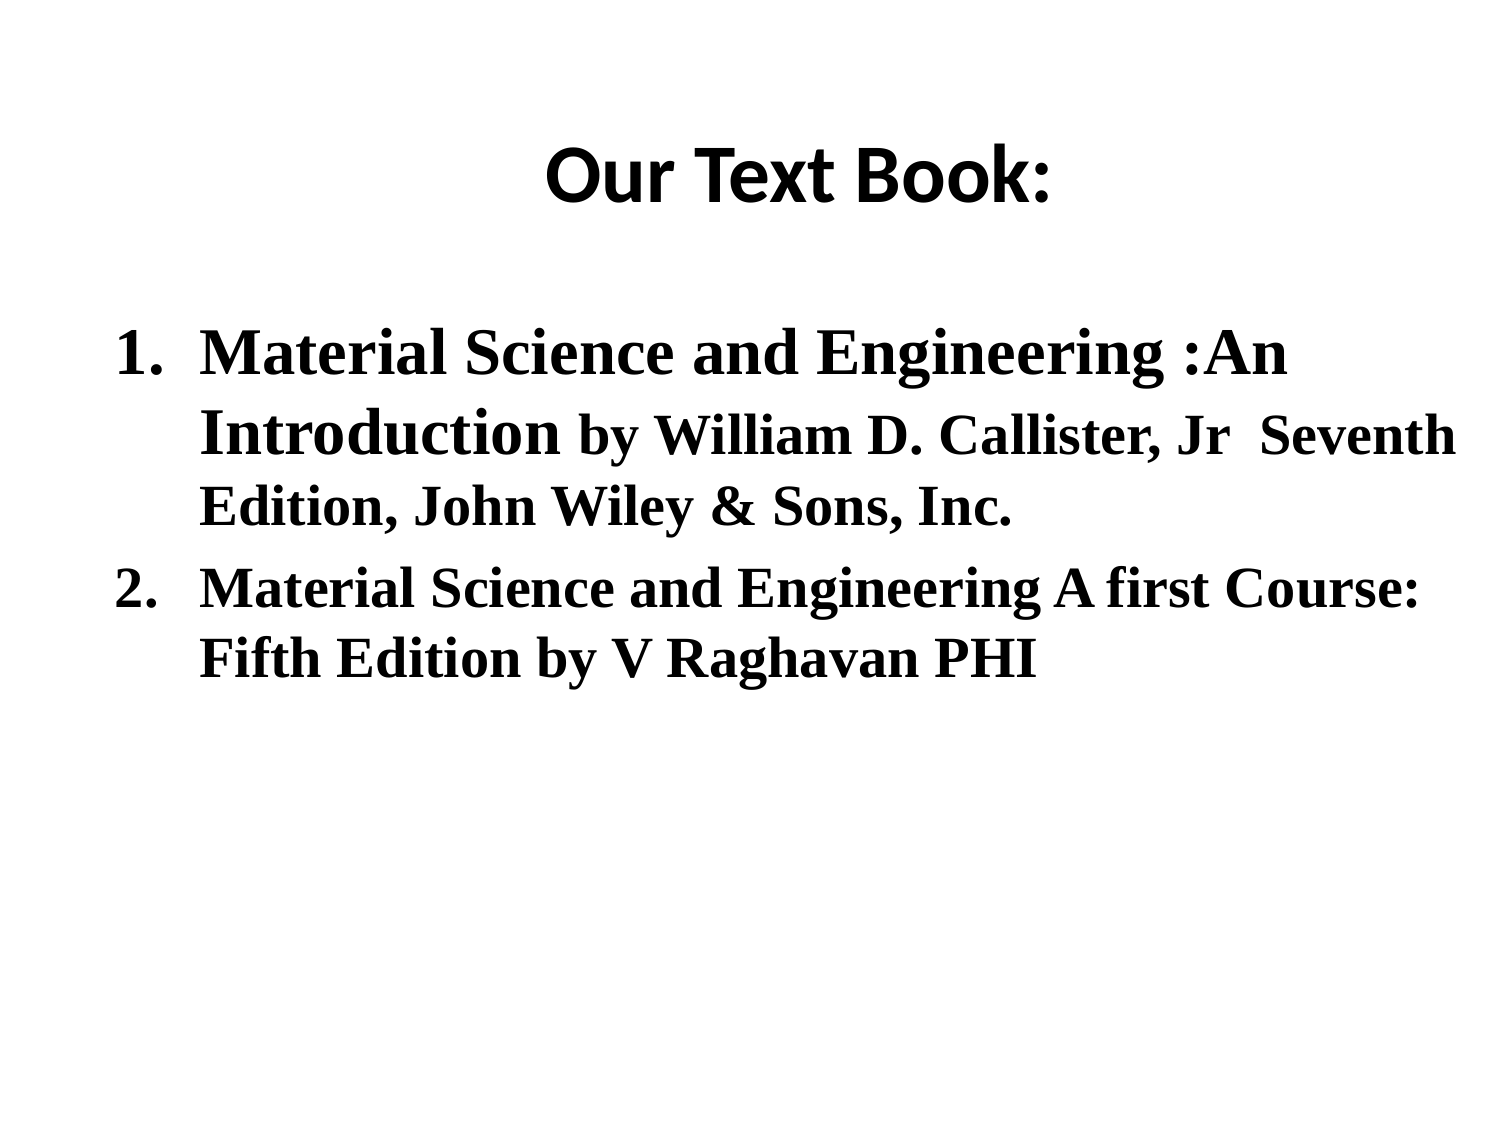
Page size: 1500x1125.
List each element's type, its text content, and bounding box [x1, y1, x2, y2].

subtitle Material Science and Engineering :An Introduction by William D. Callister, Jr Seventh Edition, John Wiley & Sons, Inc. Material Science and Engineering A first Course: Fifth Edition by V Raghavan PHI [99, 299, 1500, 750]
title Our Text Book: [162, 50, 1438, 288]
